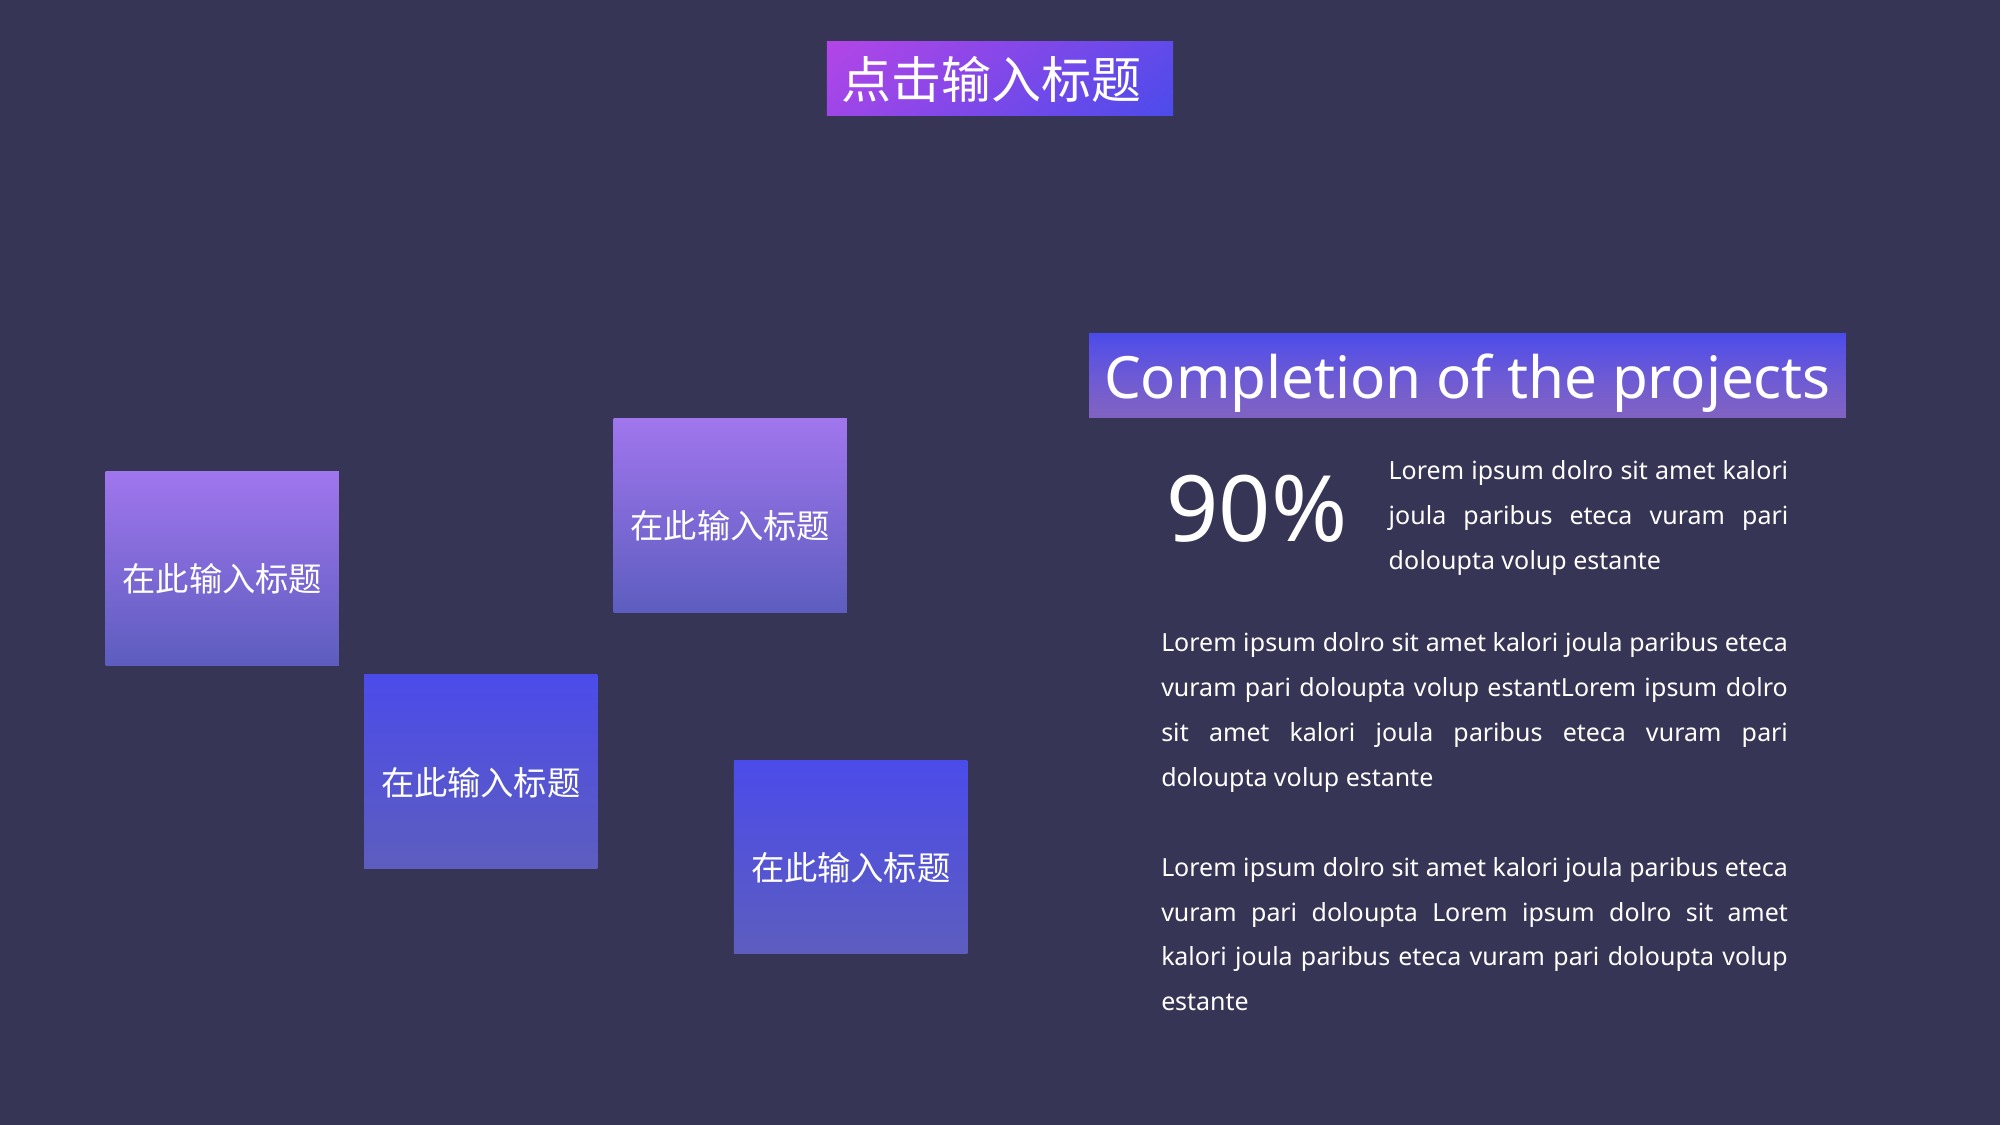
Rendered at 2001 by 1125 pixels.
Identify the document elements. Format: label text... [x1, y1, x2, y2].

text_box 在此输入标题 [613, 418, 848, 613]
text_box 在此输入标题 [105, 471, 340, 666]
text_box 在此输入标题 [733, 759, 968, 955]
text_box 点击输入标题 [826, 41, 1174, 116]
text_box 在此输入标题 [363, 674, 598, 869]
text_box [1129, 333, 1806, 984]
